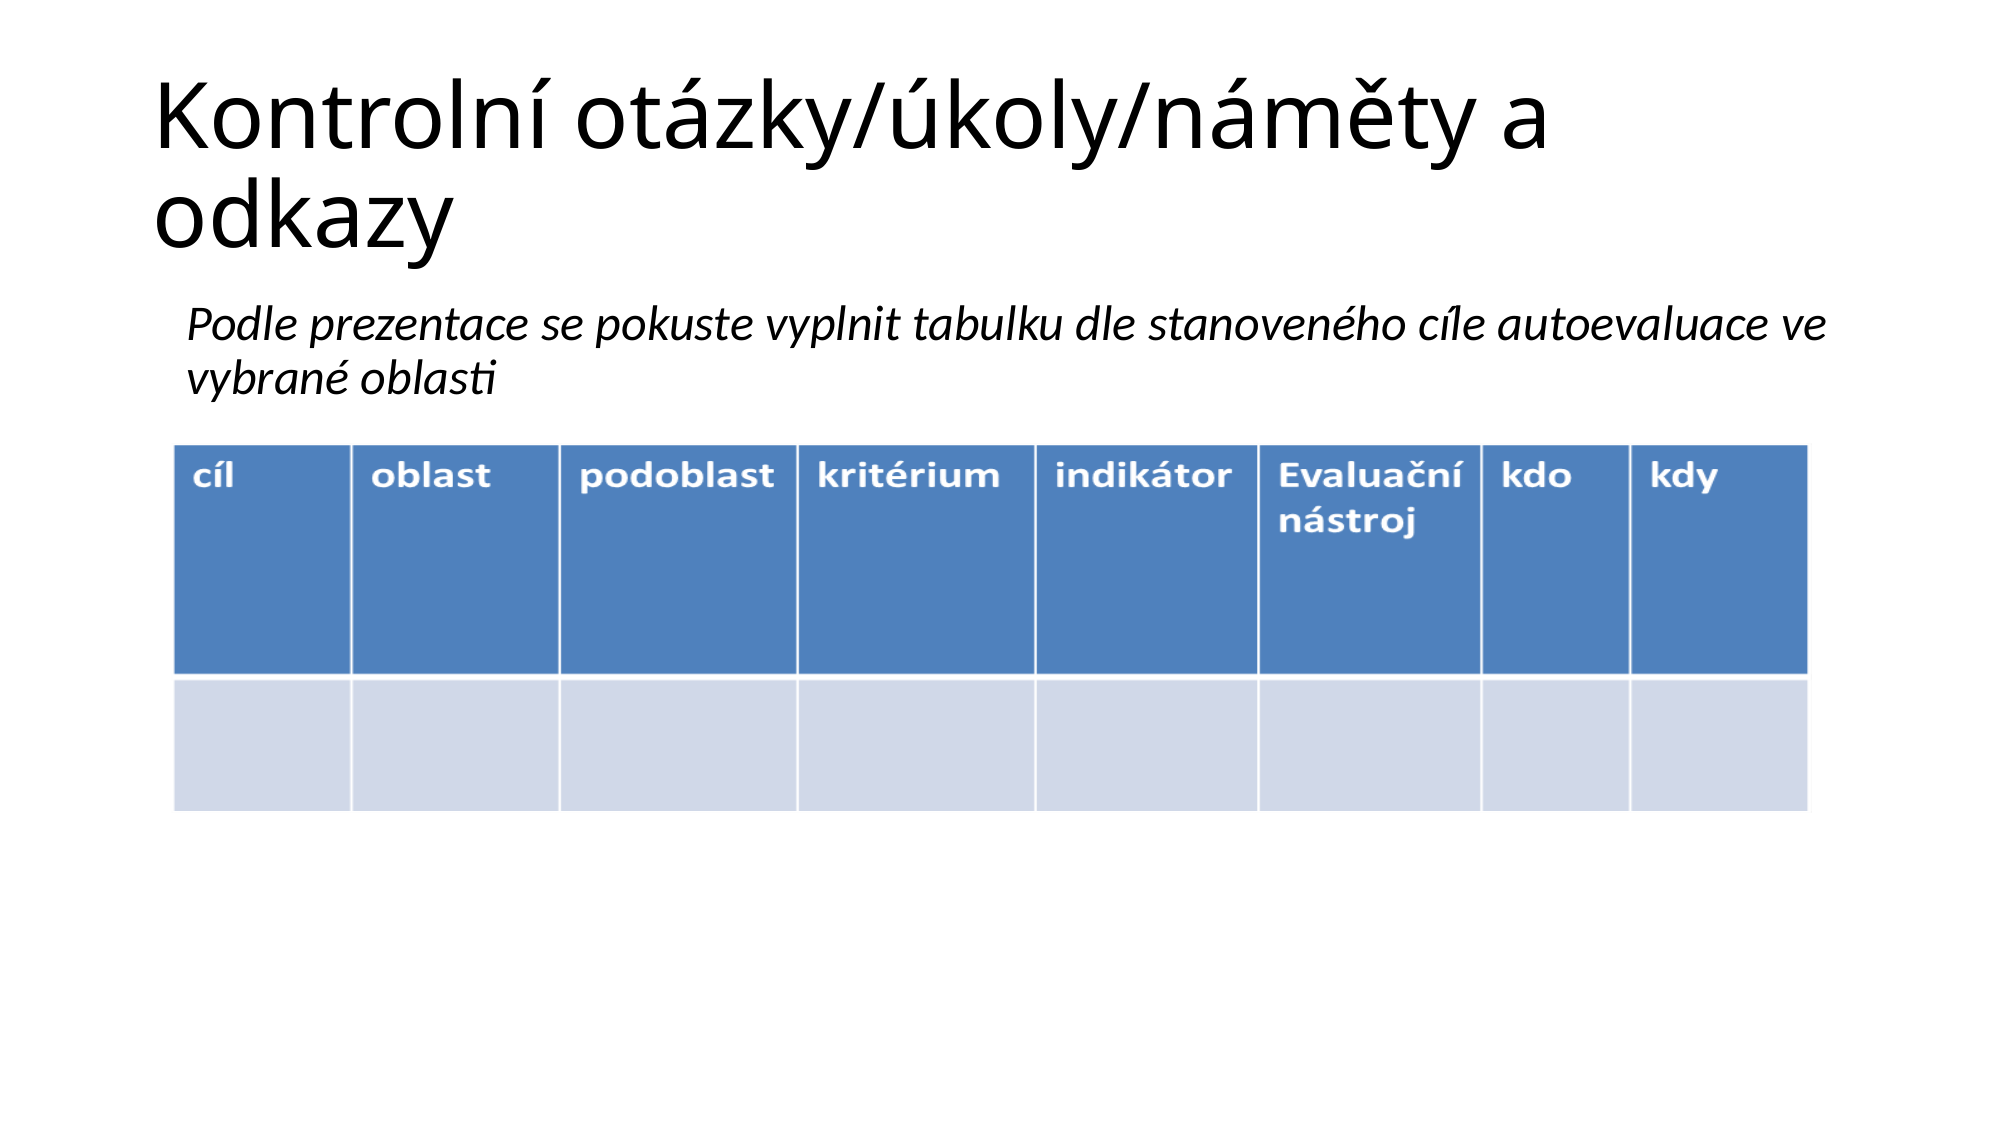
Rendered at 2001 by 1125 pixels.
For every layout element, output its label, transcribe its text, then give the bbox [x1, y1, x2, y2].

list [171, 439, 1815, 814]
title Kontrolní otázky/úkoly/náměty a odkazy [137, 59, 1863, 278]
list Podle prezentace se pokuste vyplnit tabulku dle stanoveného cíle autoevaluace ve vybrané oblasti [171, 277, 1897, 413]
